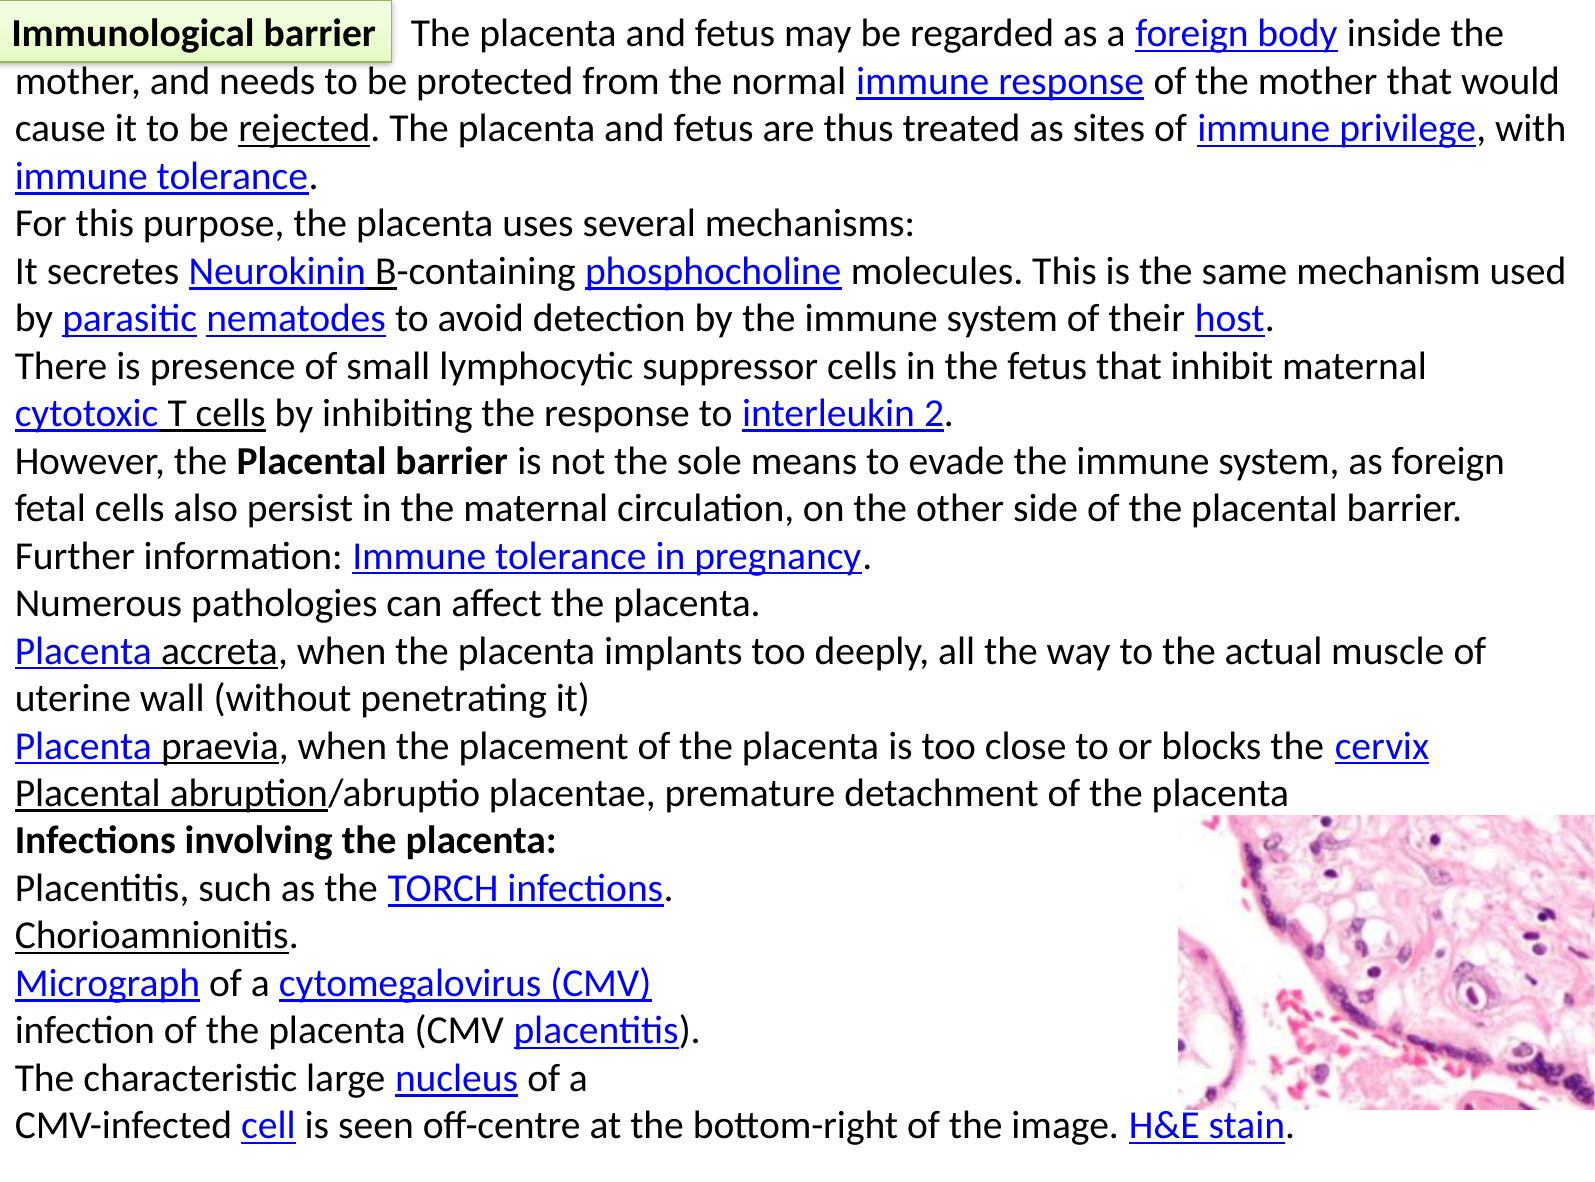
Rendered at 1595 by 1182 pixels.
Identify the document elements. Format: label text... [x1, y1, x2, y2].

picture [1178, 814, 1595, 1110]
text_box Immunological barrier [0, 0, 392, 63]
text_box The placenta and fetus may be regarded as a foreign body inside the mother, and needs to be protected from the normal immune response of the mother that would cause it to be rejected. The placenta and fetus are thus treated as sites of immune privilege, with immune tolerance. For this purpose, the placenta uses several mechanisms: It secretes Neurokinin B-containing phosphocholine molecules. This is the same mechanism used by parasitic nematodes to avoid detection by the immune system of their host. There is presence of small lymphocytic suppressor cells in the fetus that inhibit maternal cytotoxic T cells by inhibiting the response to interleukin 2. However, the Placental barrier is not the sole means to evade the immune system, as foreign fetal cells also persist in the maternal circulation, on the other side of the placental barrier. Further information: Immune tolerance in pregnancy. Numerous pathologies can affect the placenta. Placenta accreta, when the placenta implants too deeply, all the way to the actual muscle of uterine wall (without penetrating it) Placenta praevia, when the placement of the placenta is too close to or blocks the cervix Placental abruption/abruptio placentae, premature detachment of the placenta Infections involving the placenta: Placentitis, such as the TORCH infections. Chorioamnionitis. Micrograph of a cytomegalovirus (CMV) infection of the placenta (CMV placentitis). The characteristic large nucleus of a CMV-infected cell is seen off-centre at the bottom-right of the image. H&E stain. [0, 0, 1595, 1182]
